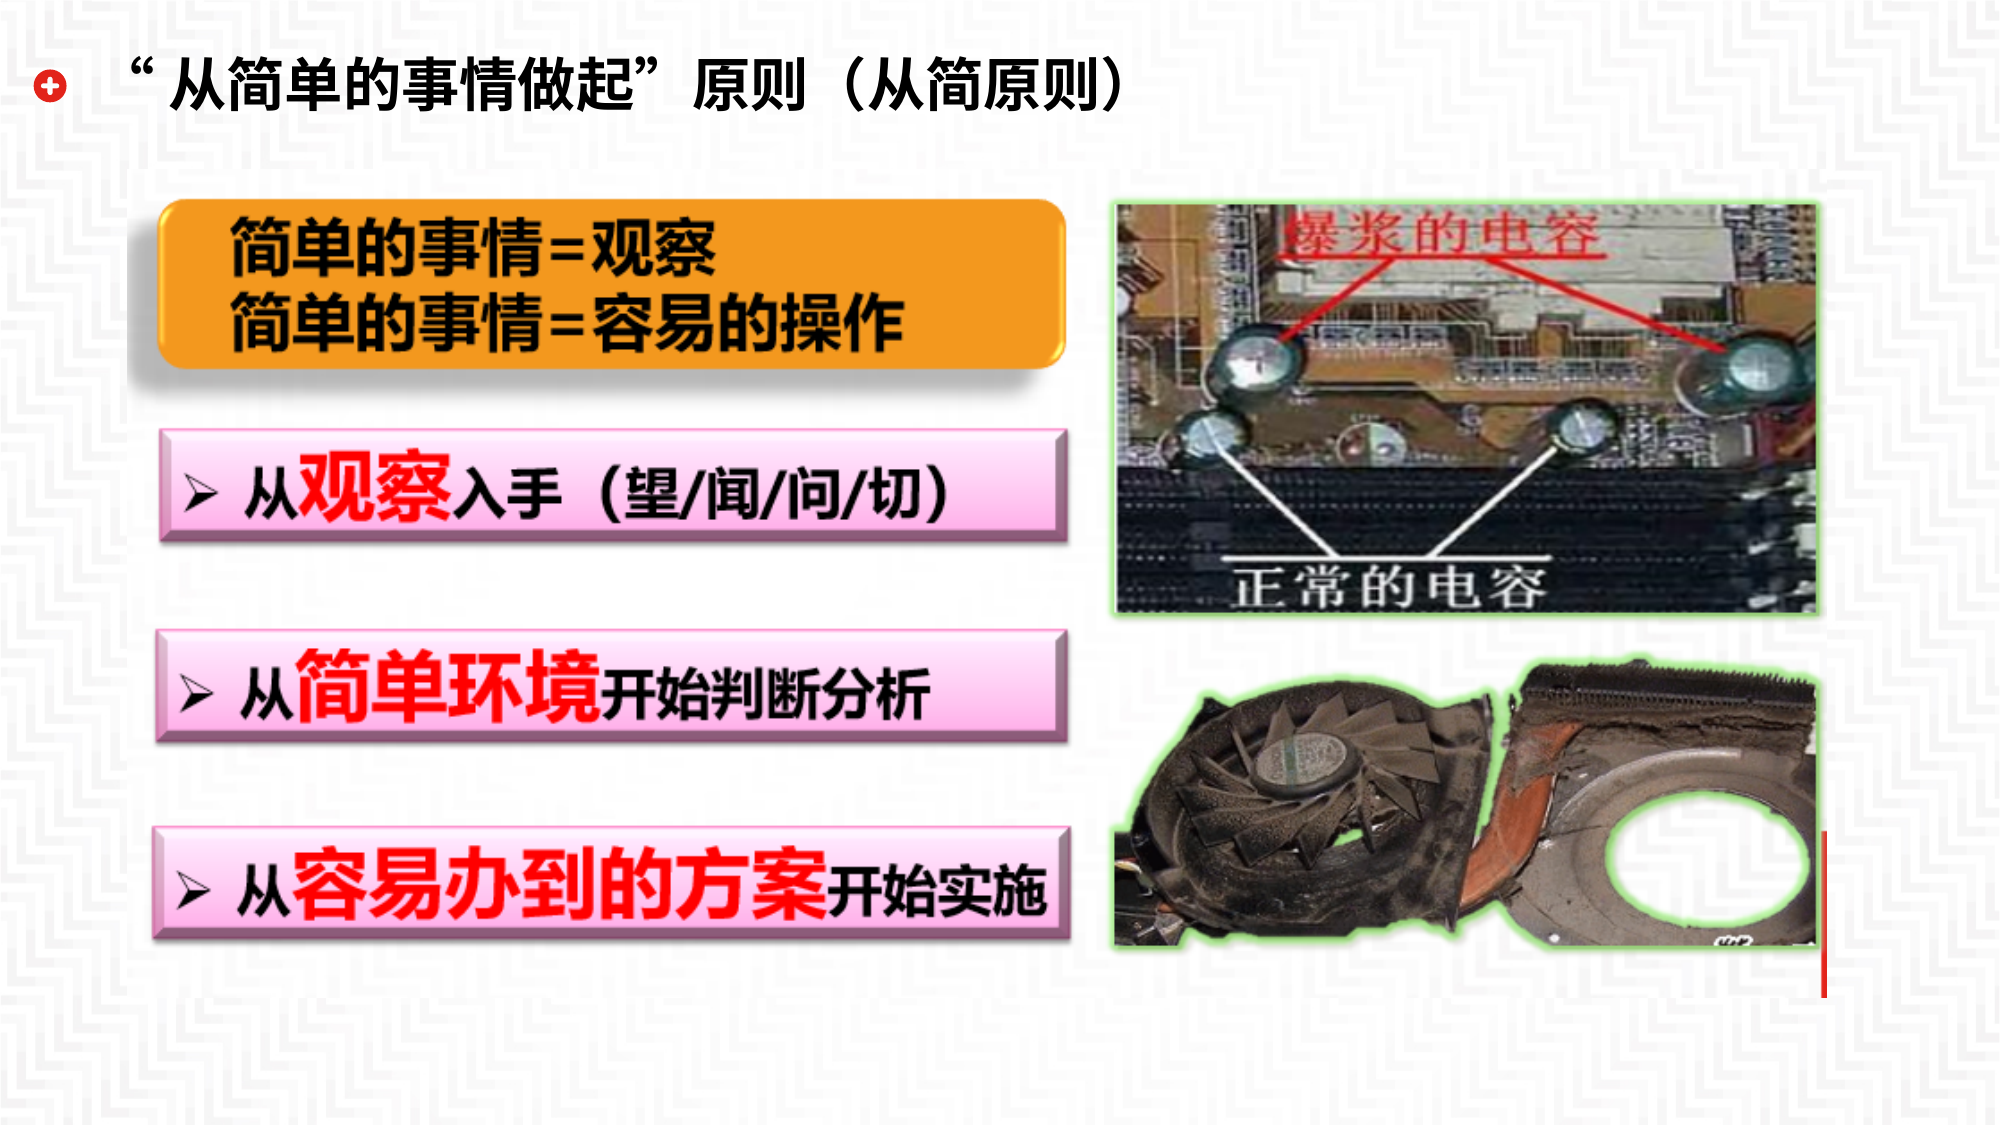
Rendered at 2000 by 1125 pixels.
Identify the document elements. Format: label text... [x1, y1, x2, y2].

picture [0, 0, 2000, 1125]
text_box “从简单的事情做起”原则（从简原则） [85, 29, 1236, 136]
